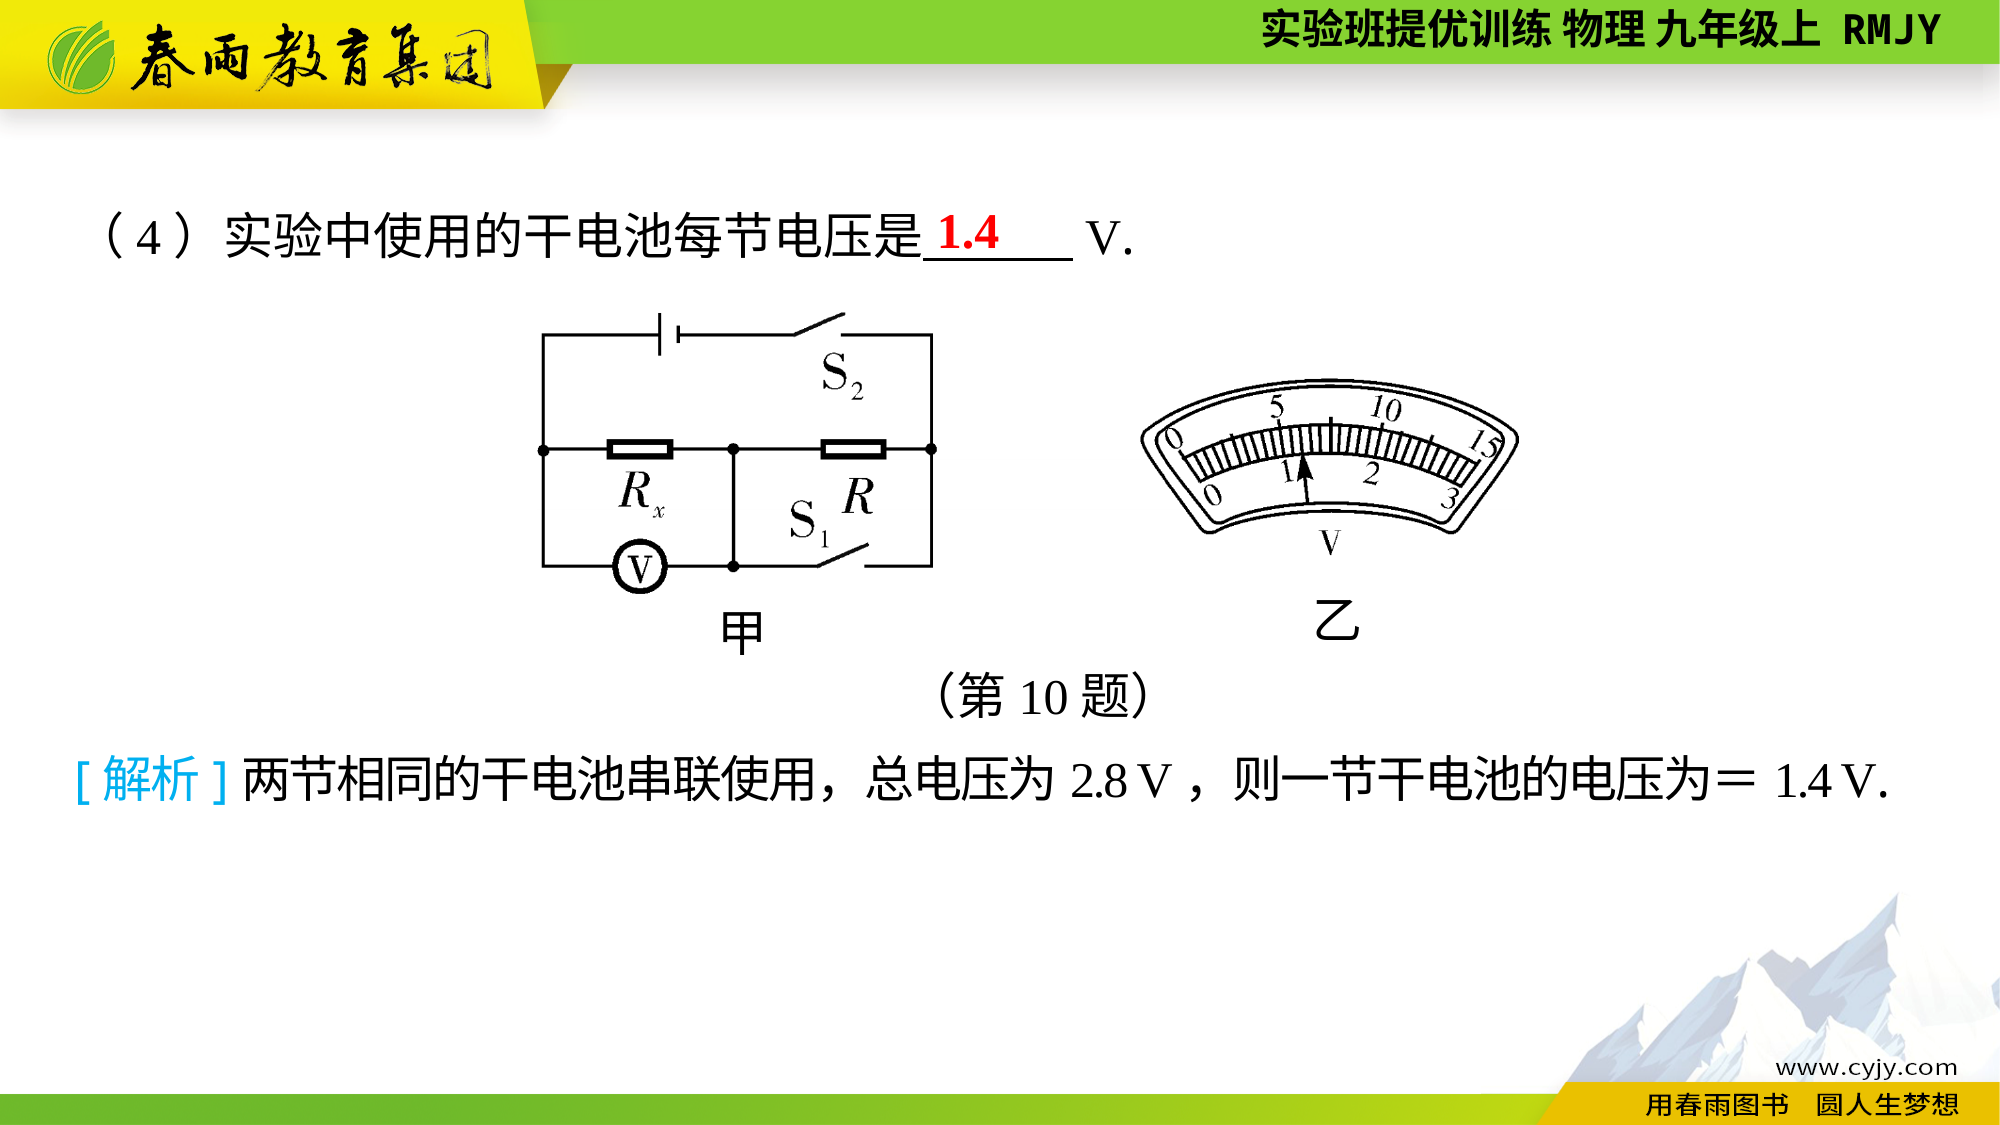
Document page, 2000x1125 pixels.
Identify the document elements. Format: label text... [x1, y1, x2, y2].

text_box 甲 [702, 609, 783, 670]
text_box 1.4 [922, 160, 1015, 259]
text_box 乙 [1297, 609, 1378, 656]
list （4）实验中使用的干电池每节电压是 V. [59, 166, 922, 273]
picture [0, 0, 2000, 1125]
list （4）实验中使用的干电池每节电压是 V. [1015, 166, 1944, 273]
text_box （第10题） [891, 626, 1196, 732]
